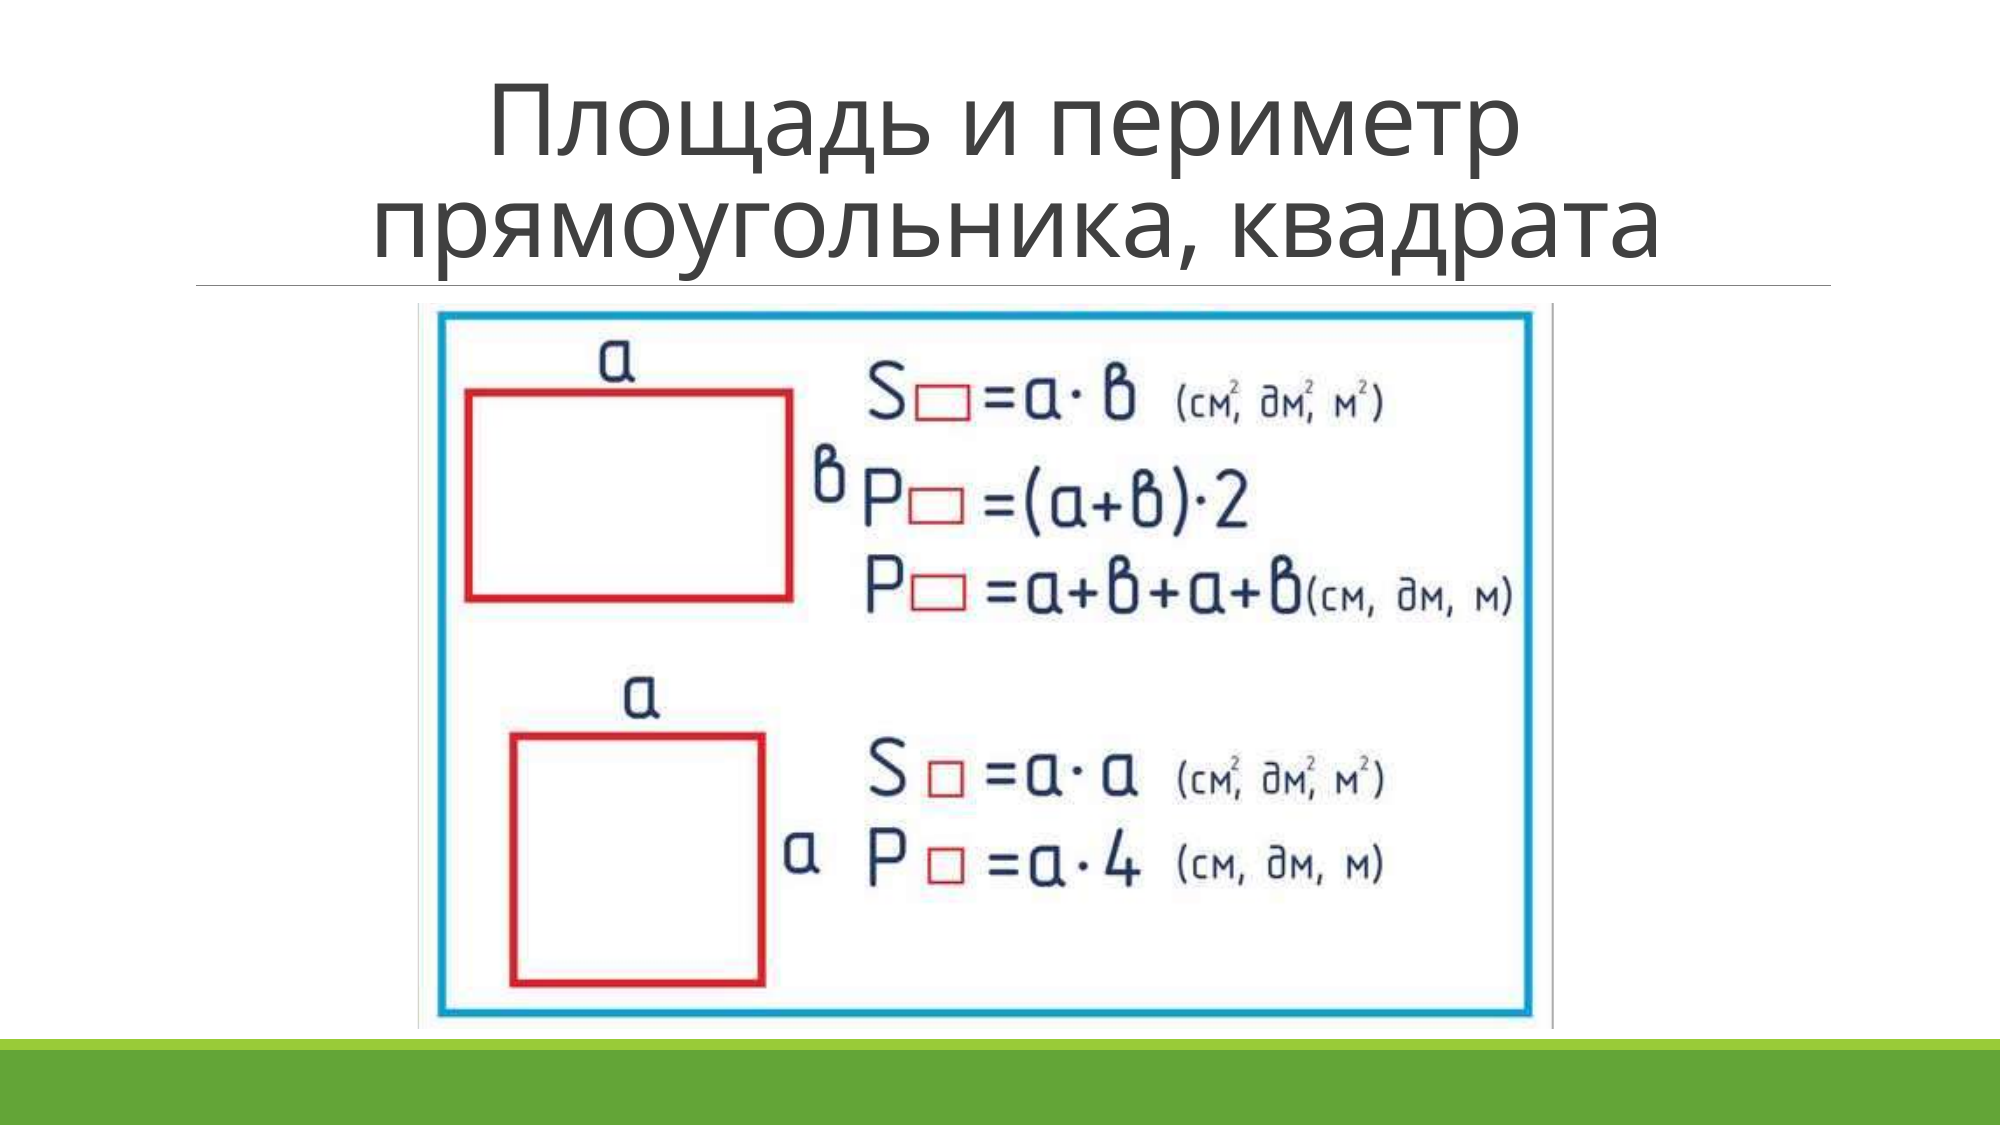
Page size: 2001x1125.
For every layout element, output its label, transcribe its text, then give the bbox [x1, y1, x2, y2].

title Площадь и периметр прямоугольника, квадрата [180, 47, 1830, 285]
picture [417, 302, 1555, 1030]
